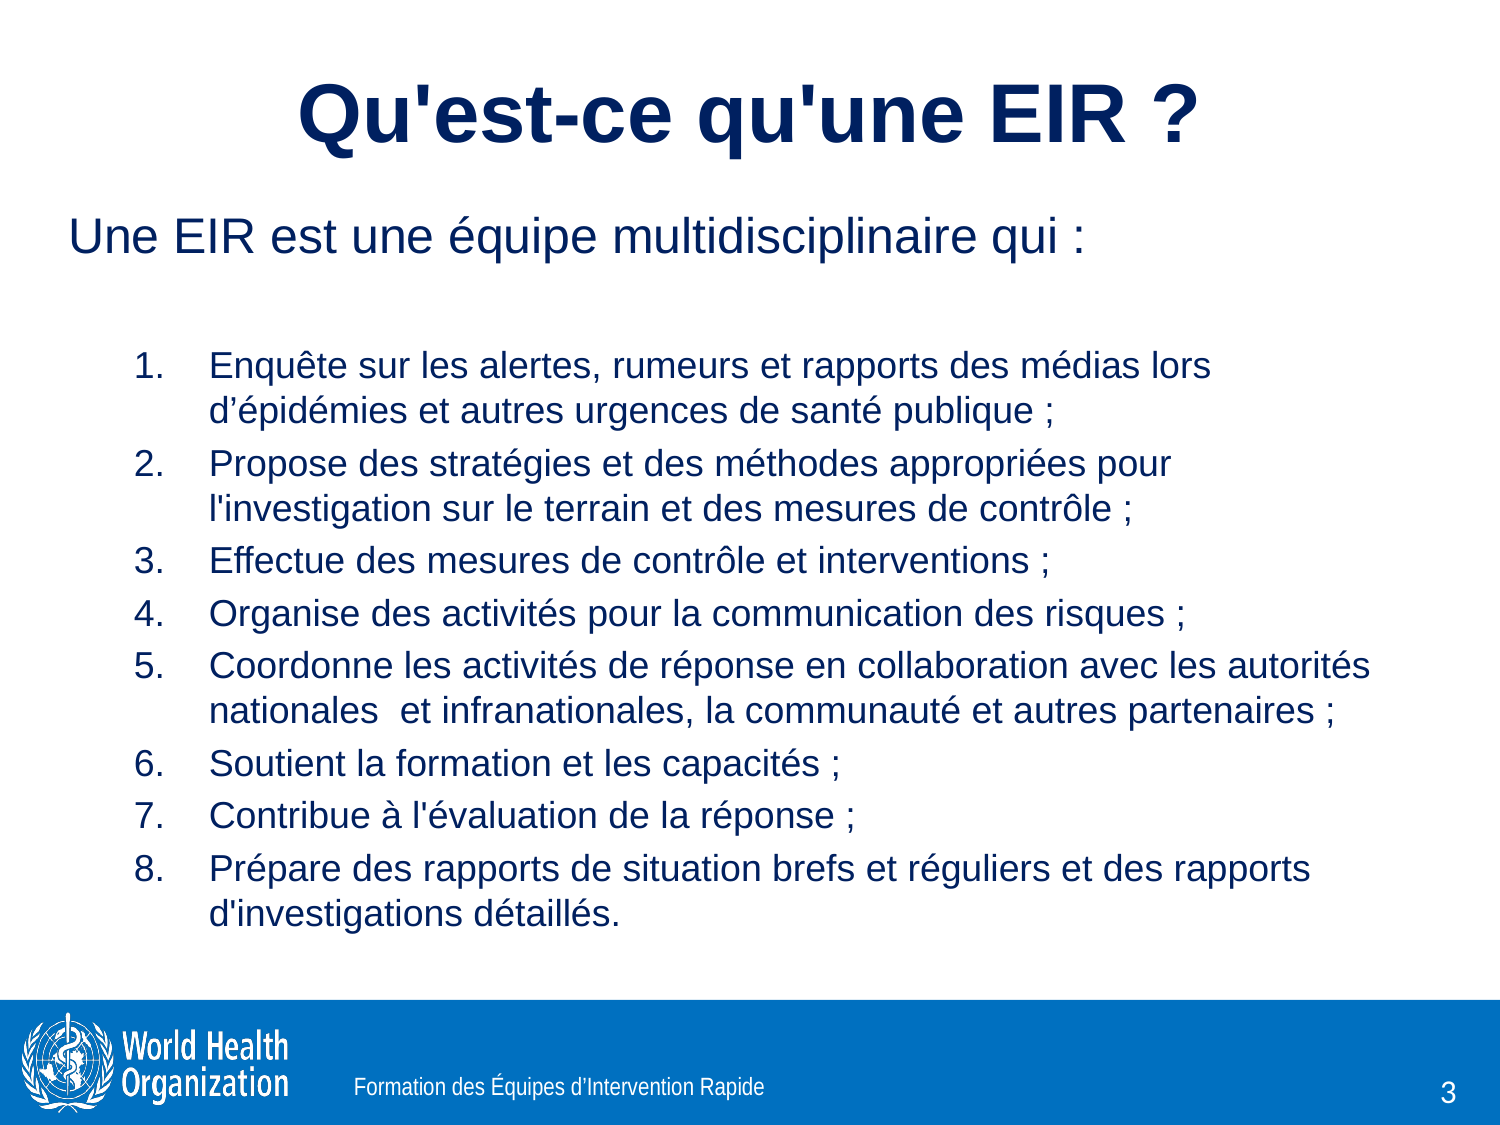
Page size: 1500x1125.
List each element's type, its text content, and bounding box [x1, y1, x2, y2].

picture [21, 1012, 288, 1113]
title Qu'est-ce qu'une EIR ? [75, 45, 1425, 233]
list Une EIR est une équipe multidisciplinaire qui : Enquête sur les alertes, rumeurs et rapports des médias lors d’épidémies et autres urgences de santé publique ; Propose des stratégies et des méthodes appropriées pour l'investigation sur le terrain et des mesures de contrôle ; Effectue des mesures de contrôle et interventions ; Organise des activités pour la communication des risques ; Coordonne les activités de réponse en collaboration avec les autorités nationales et infranationales, la communauté et autres partenaires ; Soutient la formation et les capacités ; Contribue à l'évaluation de la réponse ; Prépare des rapports de situation brefs et réguliers et des rapports d'investigations détaillés. [53, 196, 1404, 1035]
